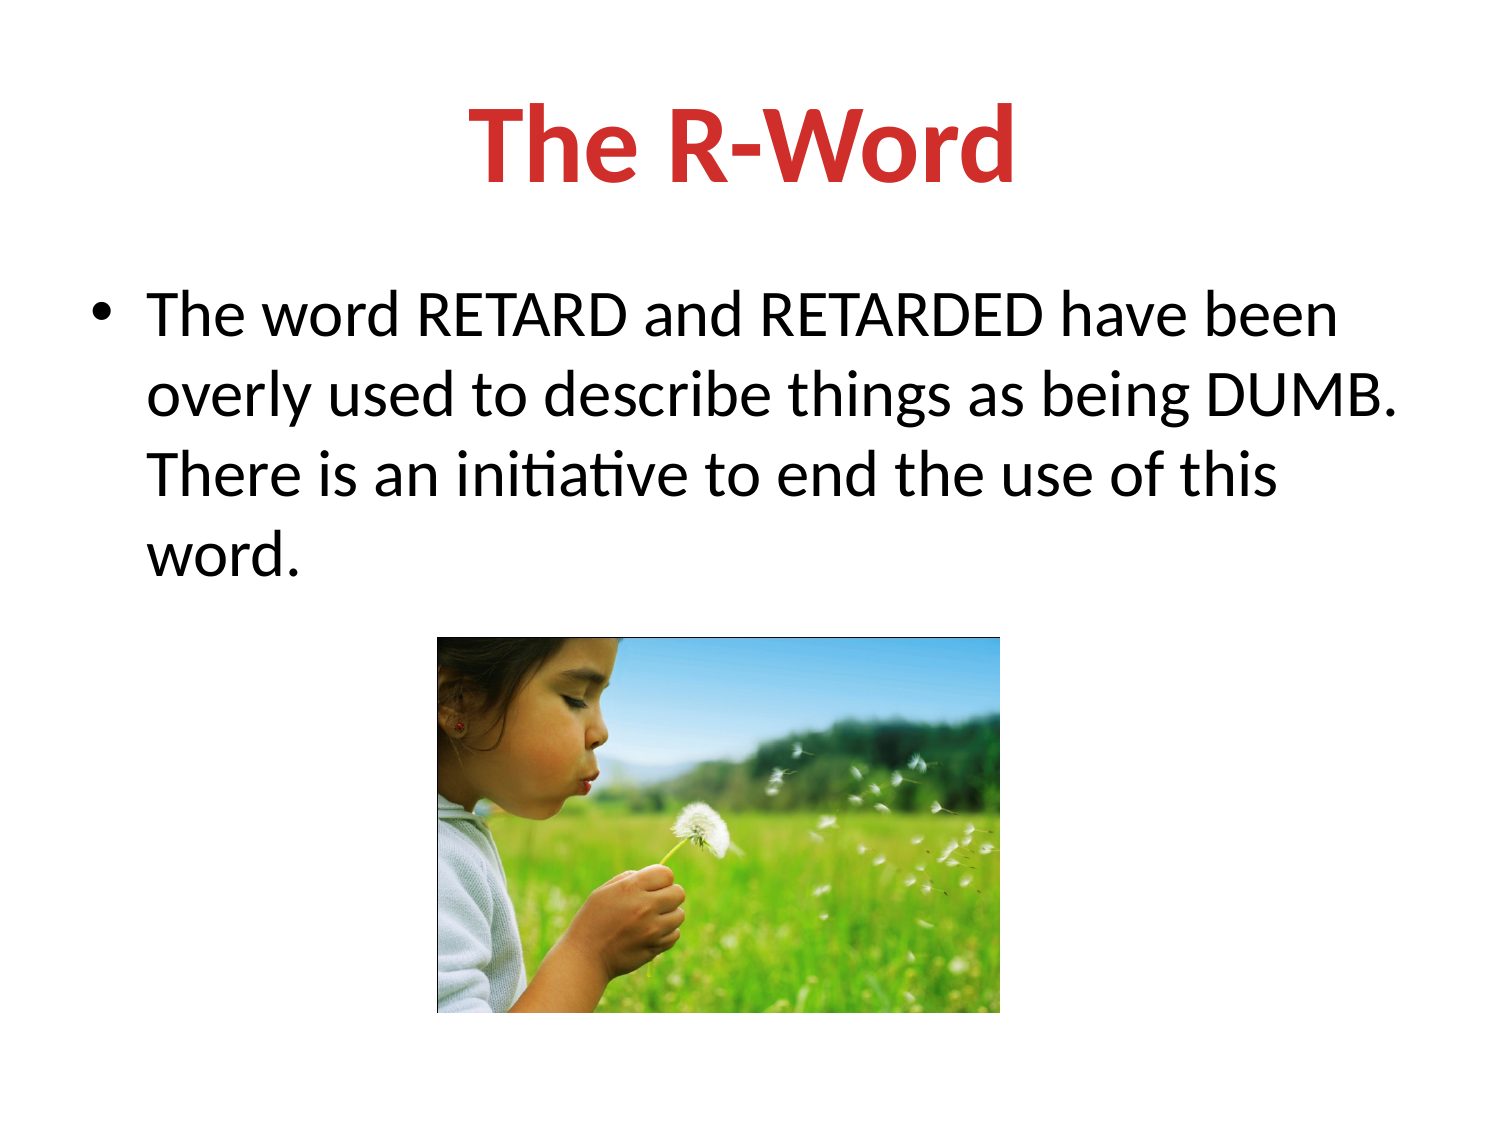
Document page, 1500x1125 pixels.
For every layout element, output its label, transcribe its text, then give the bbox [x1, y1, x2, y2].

list The word RETARD and RETARDED have been overly used to describe things as being DUMB. There is an initiative to end the use of this word. [75, 262, 1425, 1005]
text_box The R-Word [453, 62, 1035, 213]
picture [437, 637, 1001, 1013]
